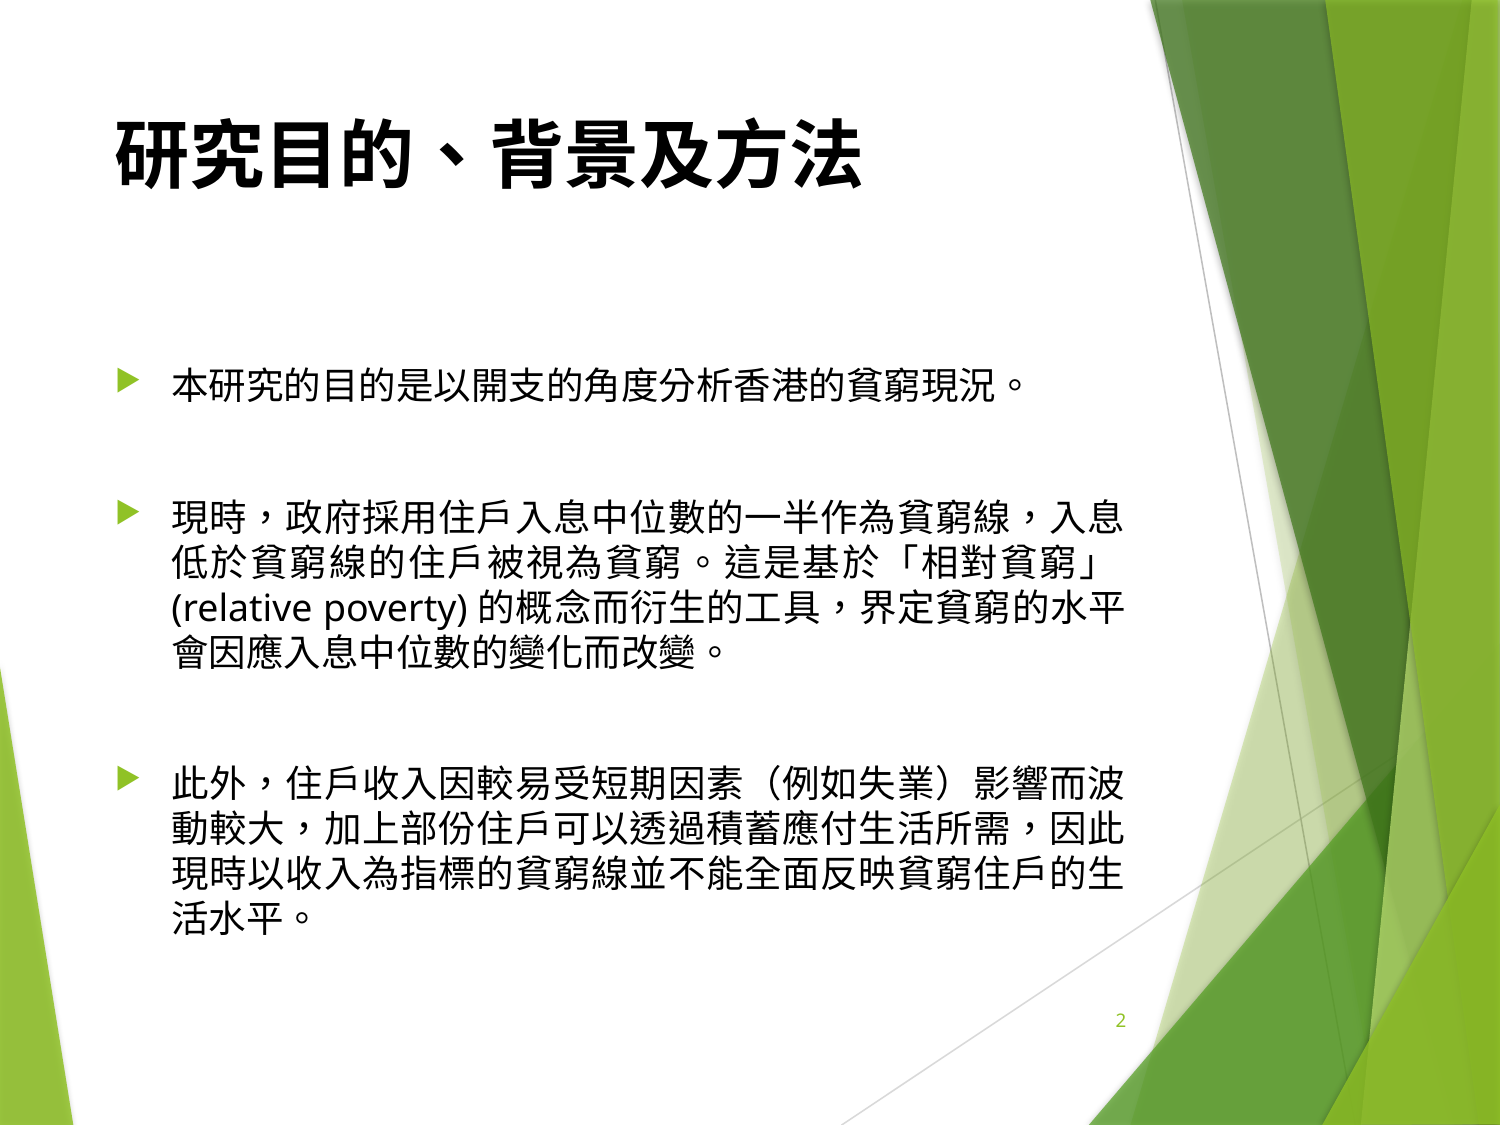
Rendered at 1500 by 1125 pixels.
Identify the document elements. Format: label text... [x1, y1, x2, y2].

list 本研究的目的是以開支的角度分析香港的貧窮現況。 現時，政府採用住戶入息中位數的一半作為貧窮線，入息低於貧窮線的住戶被視為貧窮。這是基於「相對貧窮」(relative poverty)的概念而衍生的工具，界定貧窮的水平會因應入息中位數的變化而改變。 此外，住戶收入因較易受短期因素（例如失業）影響而波動較大，加上部份住戶可以透過積蓄應付生活所需，因此現時以收入為指標的貧窮線並不能全面反映貧窮住戶的生活水平。 [99, 354, 1142, 992]
slide_number 2 [1057, 991, 1142, 1051]
title 研究目的、背景及方法 [99, 99, 1142, 317]
